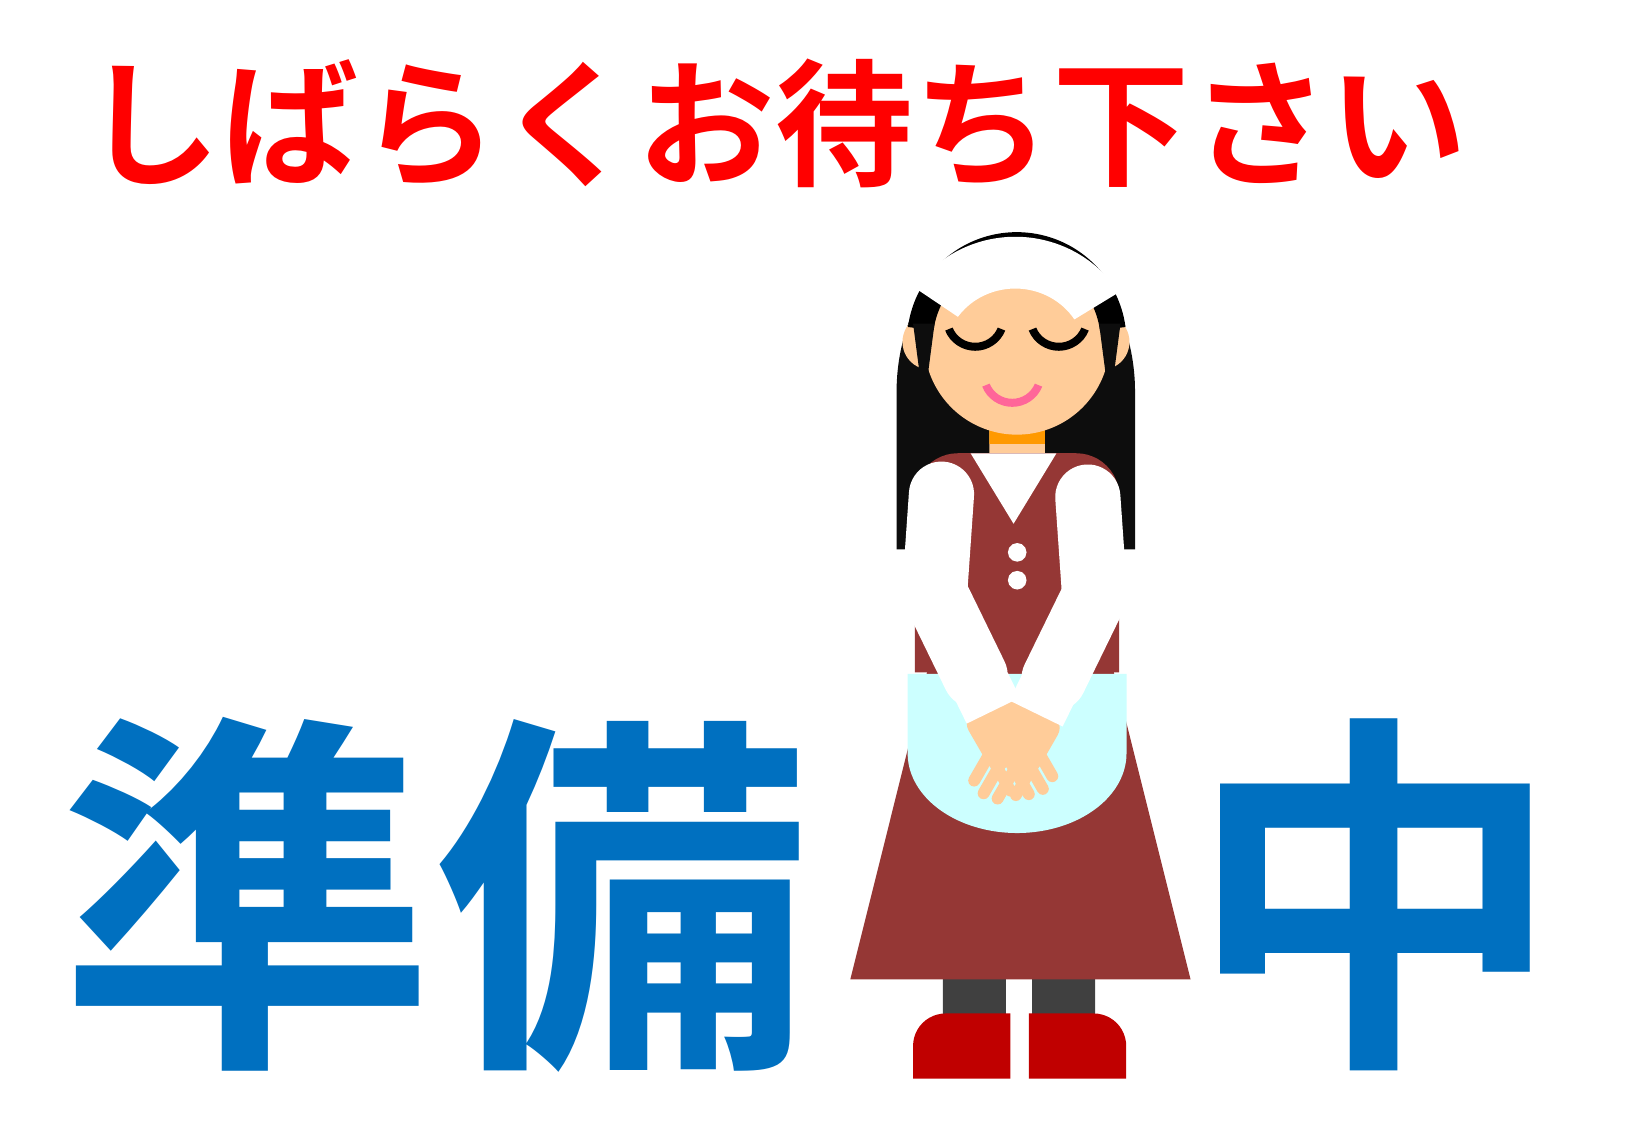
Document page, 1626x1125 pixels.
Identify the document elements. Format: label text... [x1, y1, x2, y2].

text_box しばらくお待ち下さい [68, 30, 1581, 211]
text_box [850, 231, 1191, 1079]
text_box 準備 中 [44, 655, 1581, 1121]
